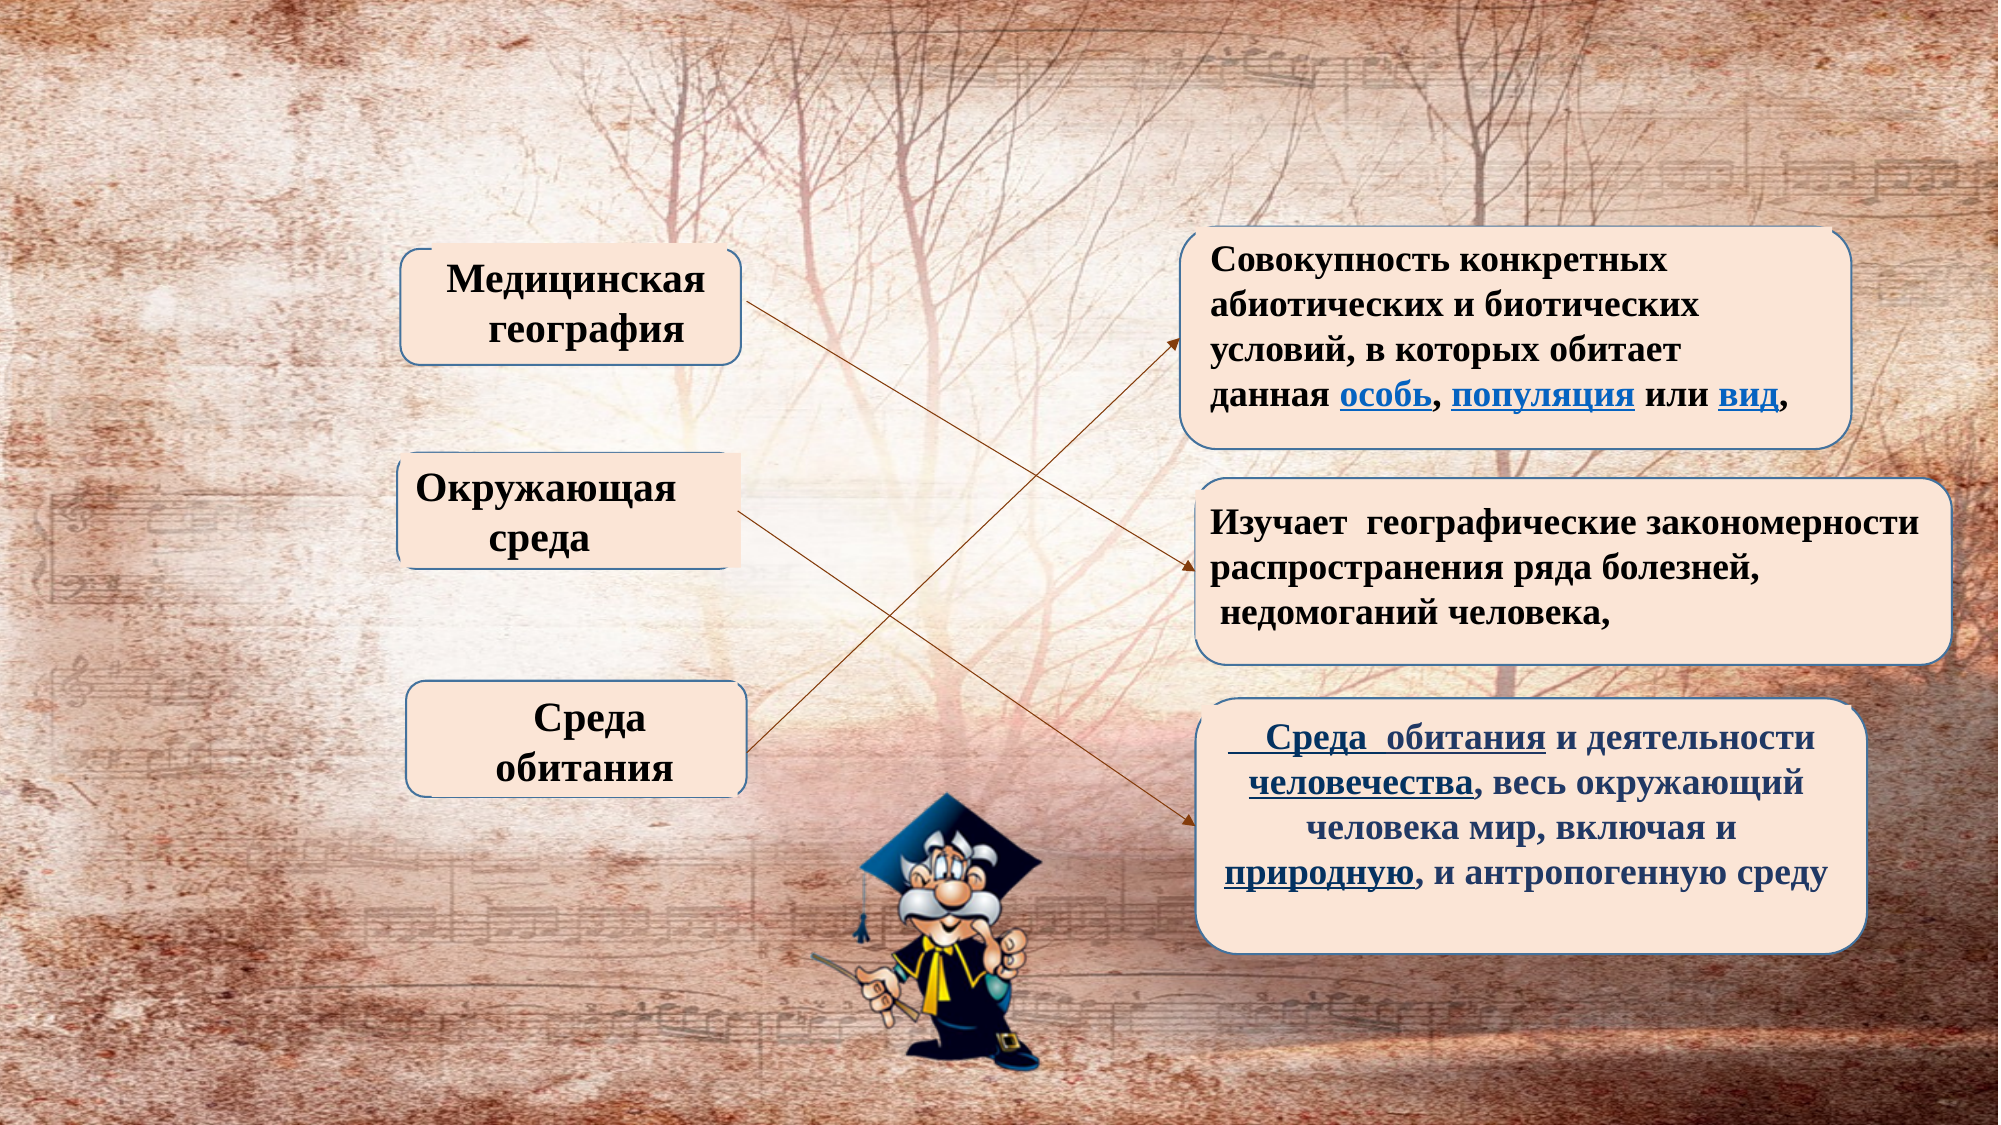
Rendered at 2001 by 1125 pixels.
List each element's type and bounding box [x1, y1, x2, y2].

text_box [746, 337, 1180, 753]
picture [0, 0, 1998, 1125]
text_box [746, 301, 1196, 572]
text_box [737, 510, 1196, 827]
